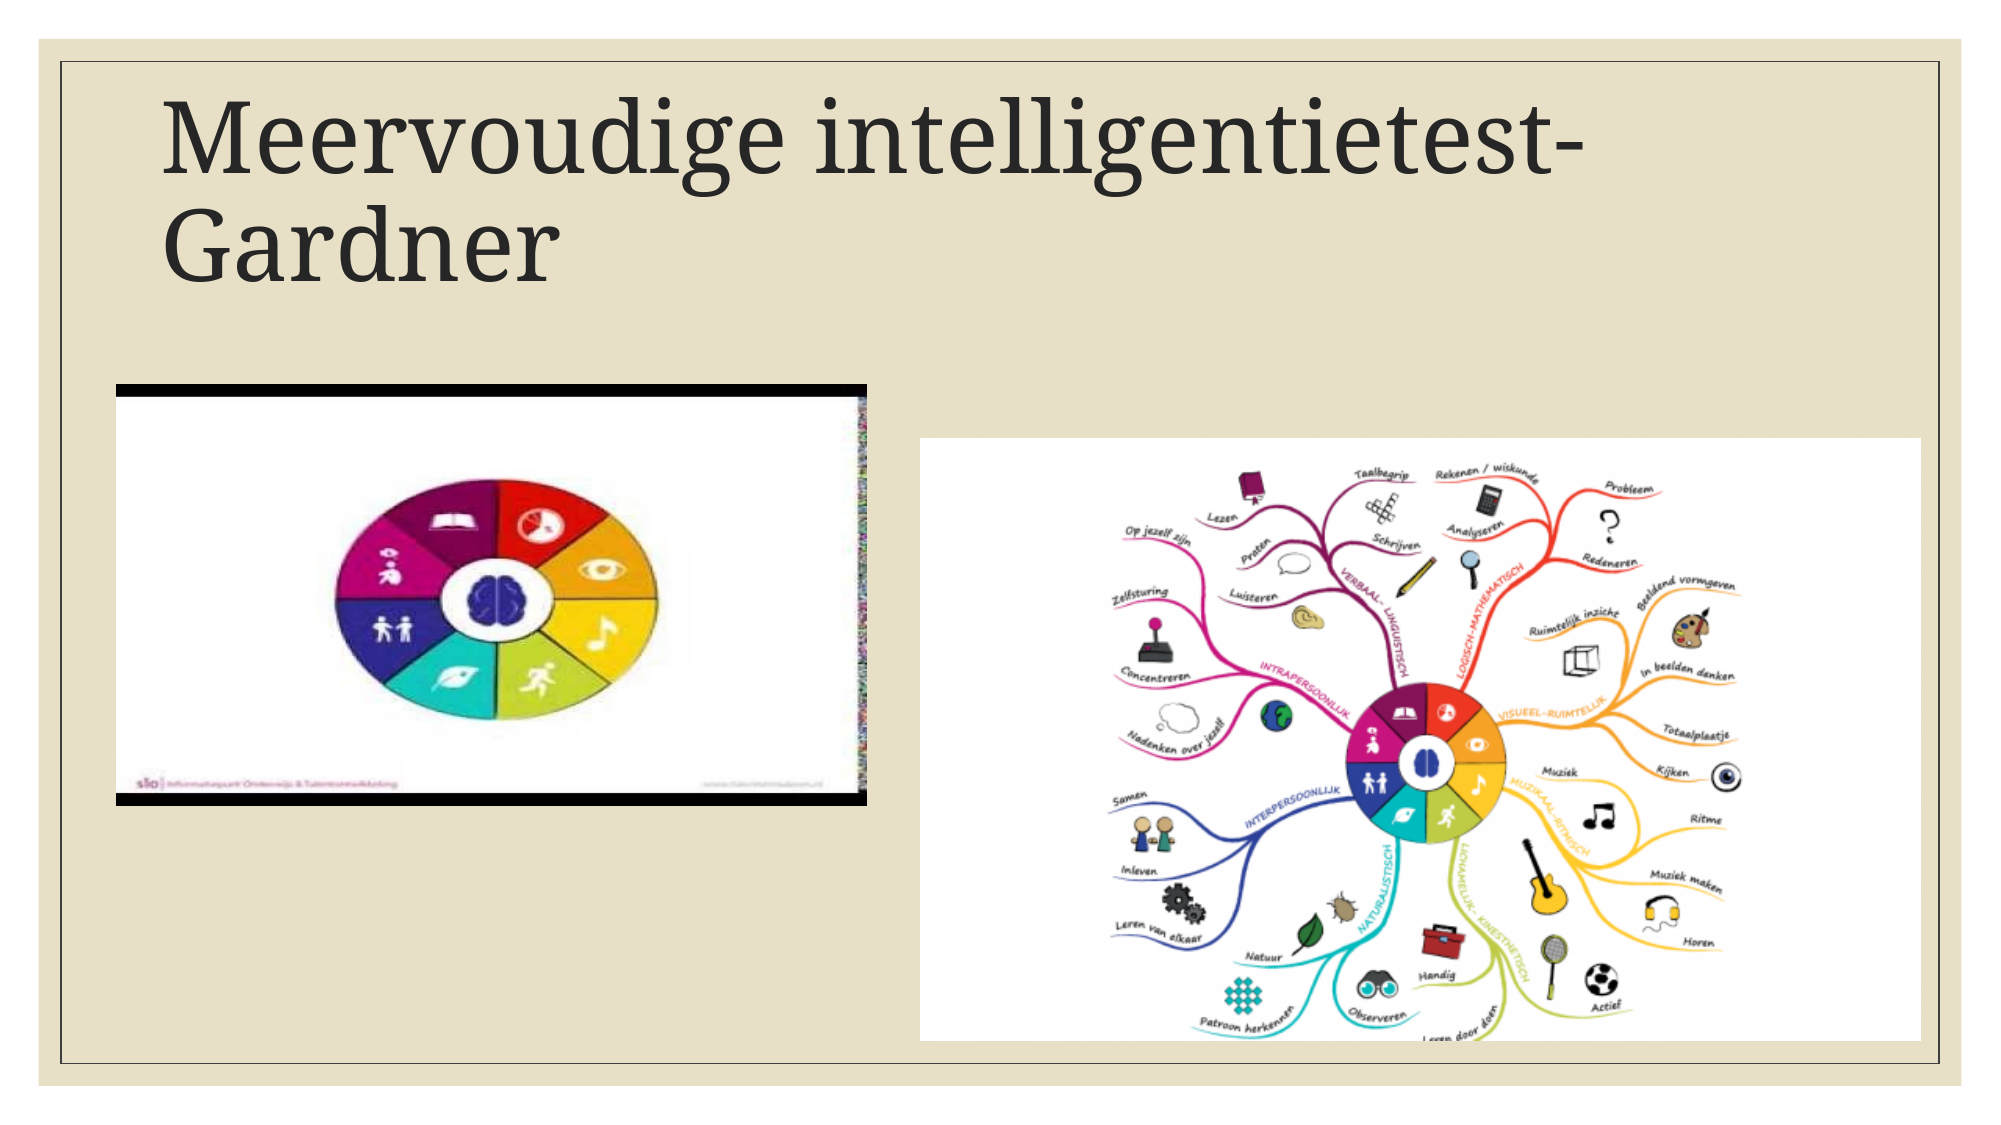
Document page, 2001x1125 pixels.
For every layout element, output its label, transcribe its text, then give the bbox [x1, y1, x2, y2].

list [919, 438, 1921, 1041]
title Meervoudige intelligentietest- Gardner [145, 106, 1754, 285]
picture [115, 383, 867, 807]
